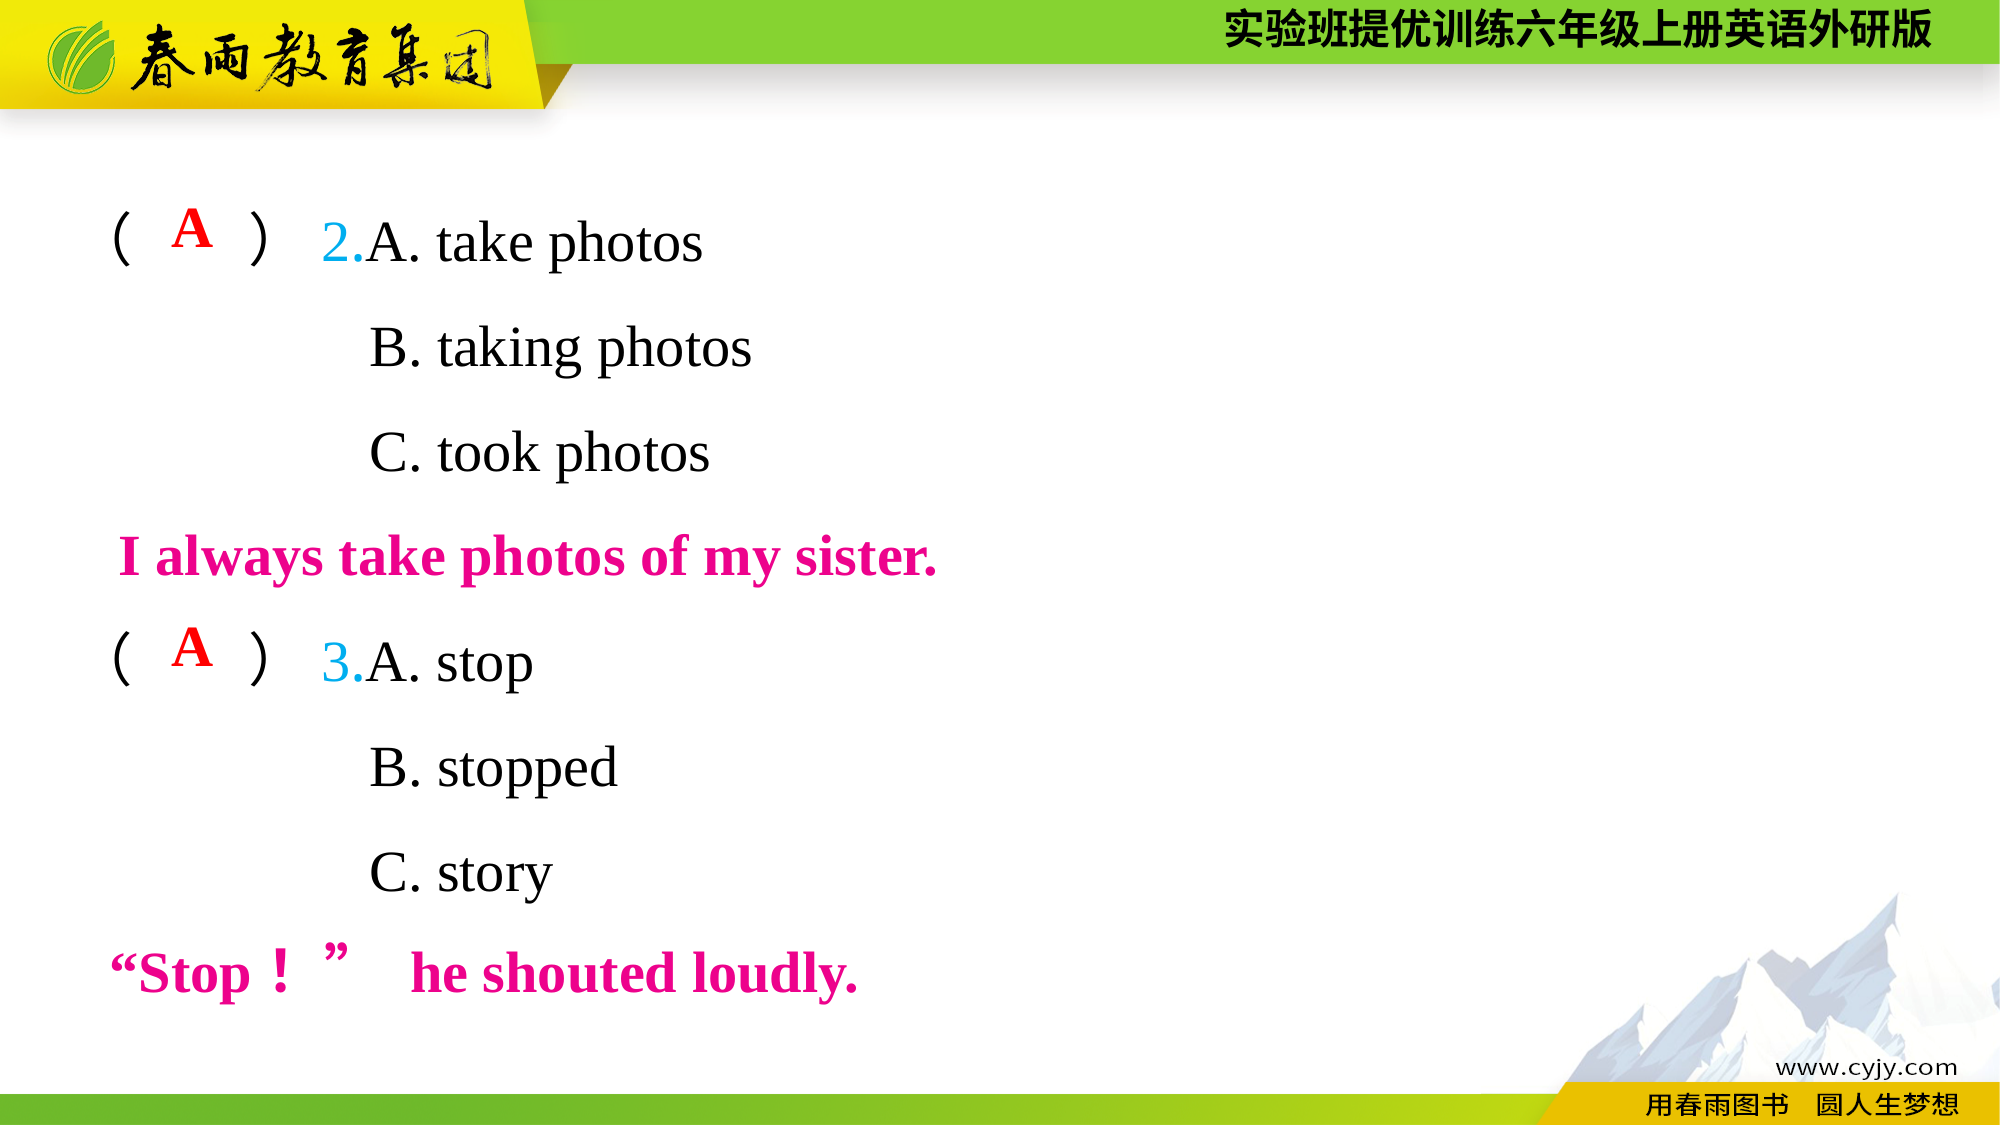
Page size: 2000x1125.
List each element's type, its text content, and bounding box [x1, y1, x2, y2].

text_box （ ）3.A. stop B. stopped C. story [59, 580, 1944, 911]
text_box I always take photos of my sister. [103, 475, 1104, 580]
text_box A [156, 181, 232, 267]
text_box “Stop！” he shouted loudly. [94, 892, 1095, 1012]
text_box A [156, 601, 232, 686]
picture [0, 0, 2000, 1125]
list （ ）2.A. take photos B. taking photos C. took photos [59, 160, 1944, 482]
